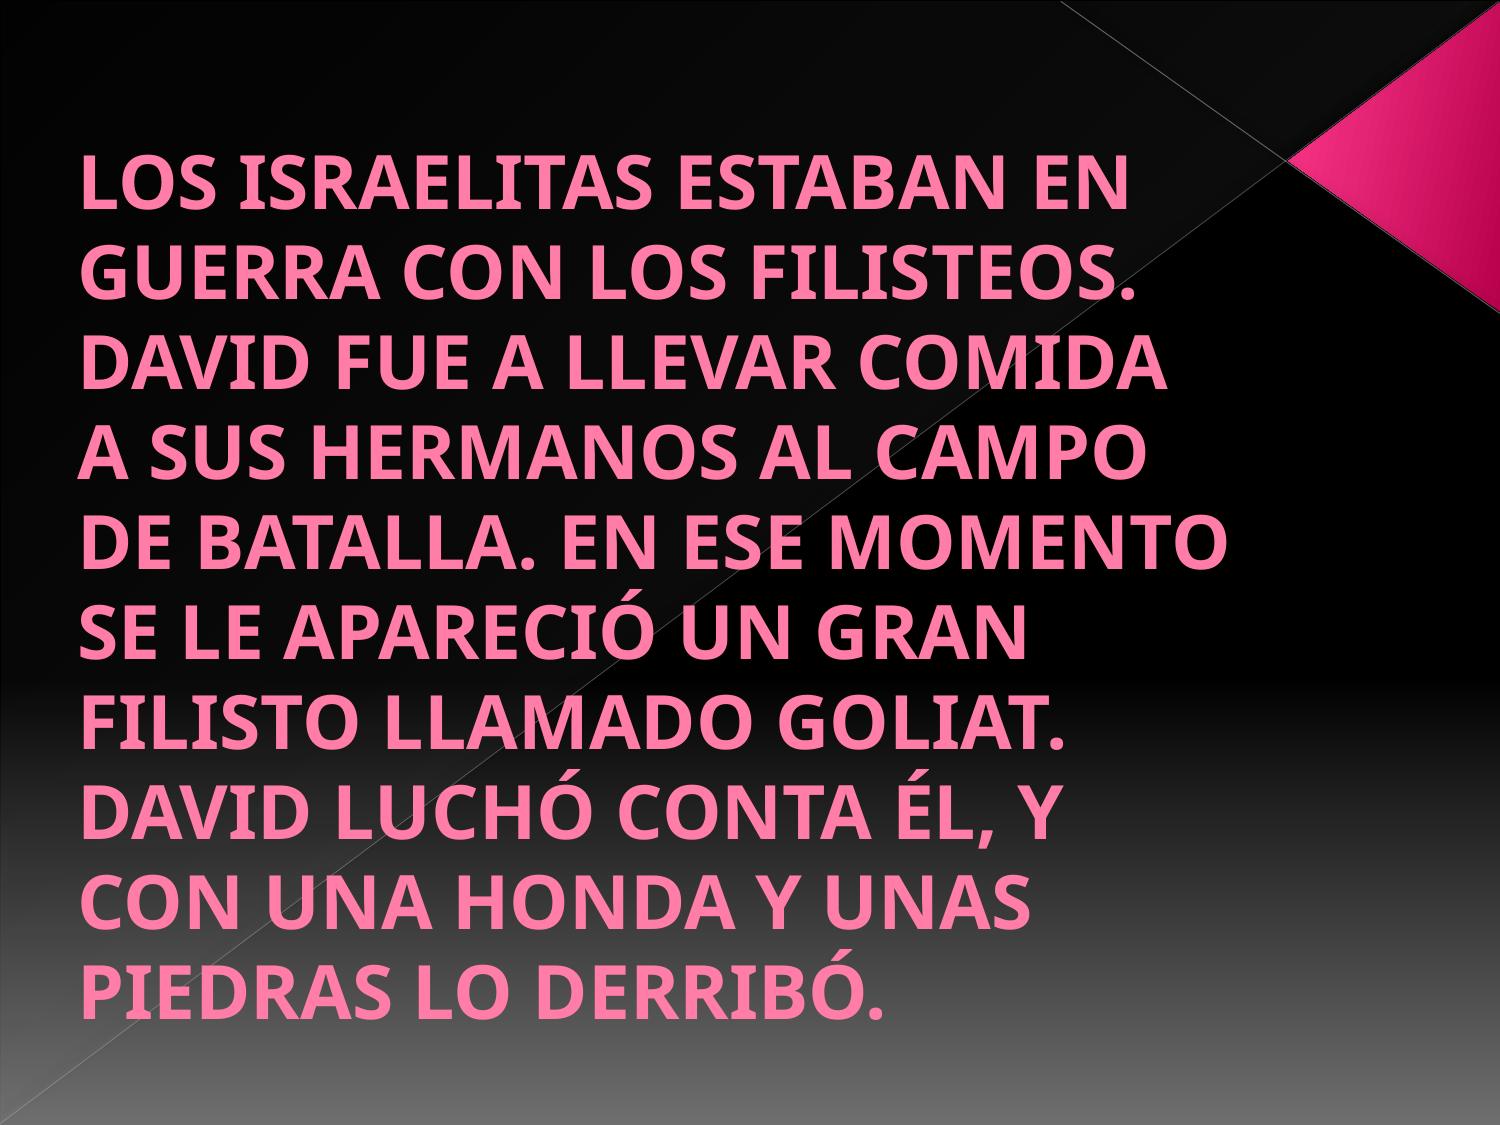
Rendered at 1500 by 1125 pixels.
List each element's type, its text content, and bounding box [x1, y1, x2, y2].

title LOS ISRAELITAS ESTABAN EN GUERRA CON LOS FILISTEOS. DAVID FUE A LLEVAR COMIDA A SUS HERMANOS AL CAMPO DE BATALLA. EN ESE MOMENTO SE LE APARECIÓ UN GRAN FILISTO LLAMADO GOLIAT. DAVID LUCHÓ CONTA ÉL, Y CON UNA HONDA Y UNAS PIEDRAS LO DERRIBÓ. [62, 44, 1250, 1125]
